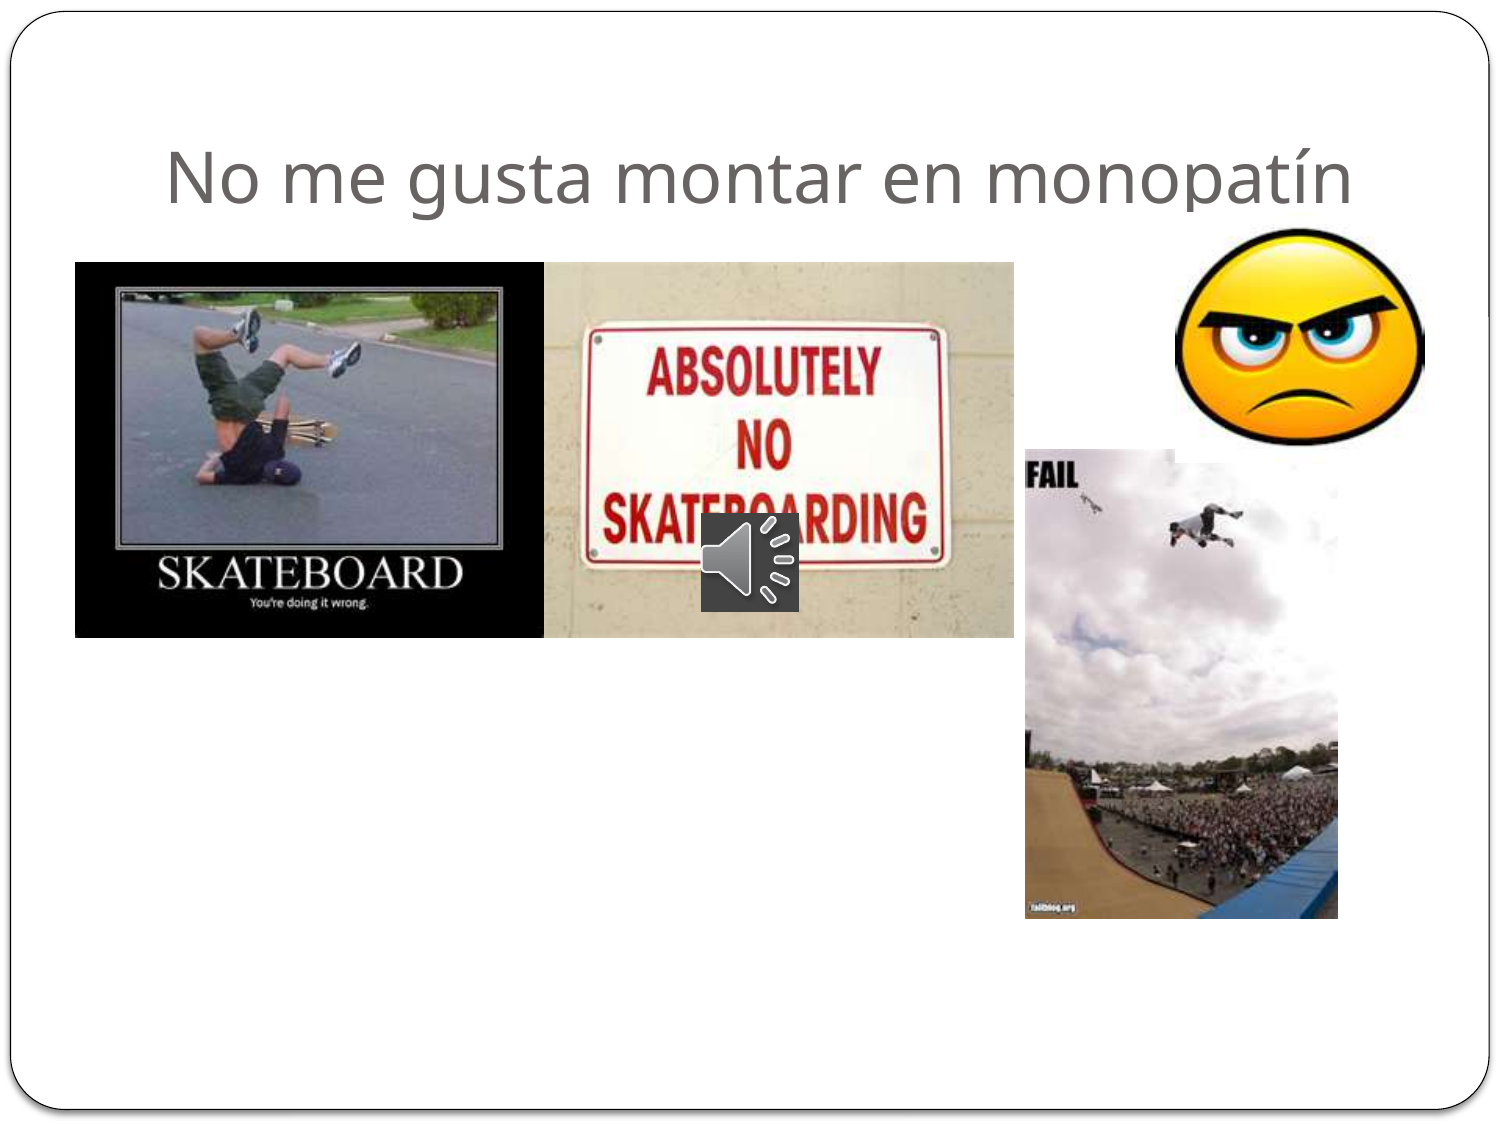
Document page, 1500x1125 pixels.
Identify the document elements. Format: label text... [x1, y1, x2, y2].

title No me gusta montar en monopatín [150, 45, 1425, 233]
picture [74, 262, 1014, 638]
picture [1024, 212, 1426, 919]
